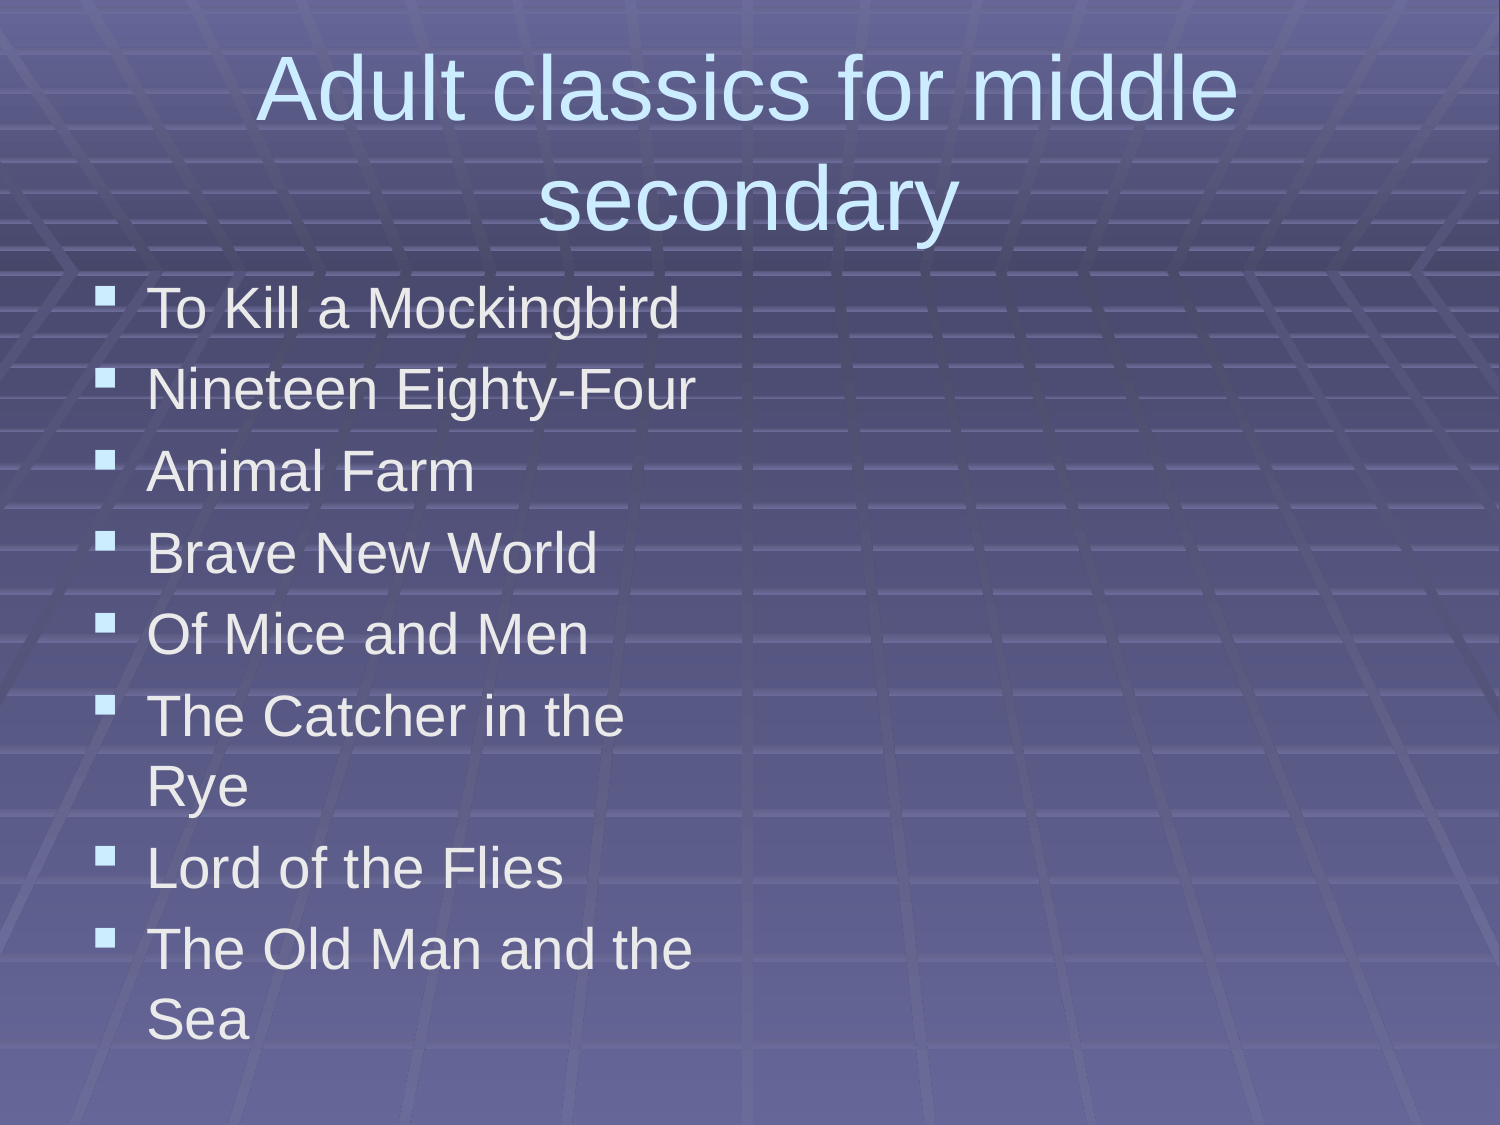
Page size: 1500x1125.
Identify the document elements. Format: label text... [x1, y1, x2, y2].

title Adult classics for middle secondary [74, 44, 1425, 233]
list To Kill a Mockingbird Nineteen Eighty-Four Animal Farm Brave New World Of Mice and Men The Catcher in the Rye Lord of the Flies The Old Man and the Sea [74, 261, 738, 1001]
